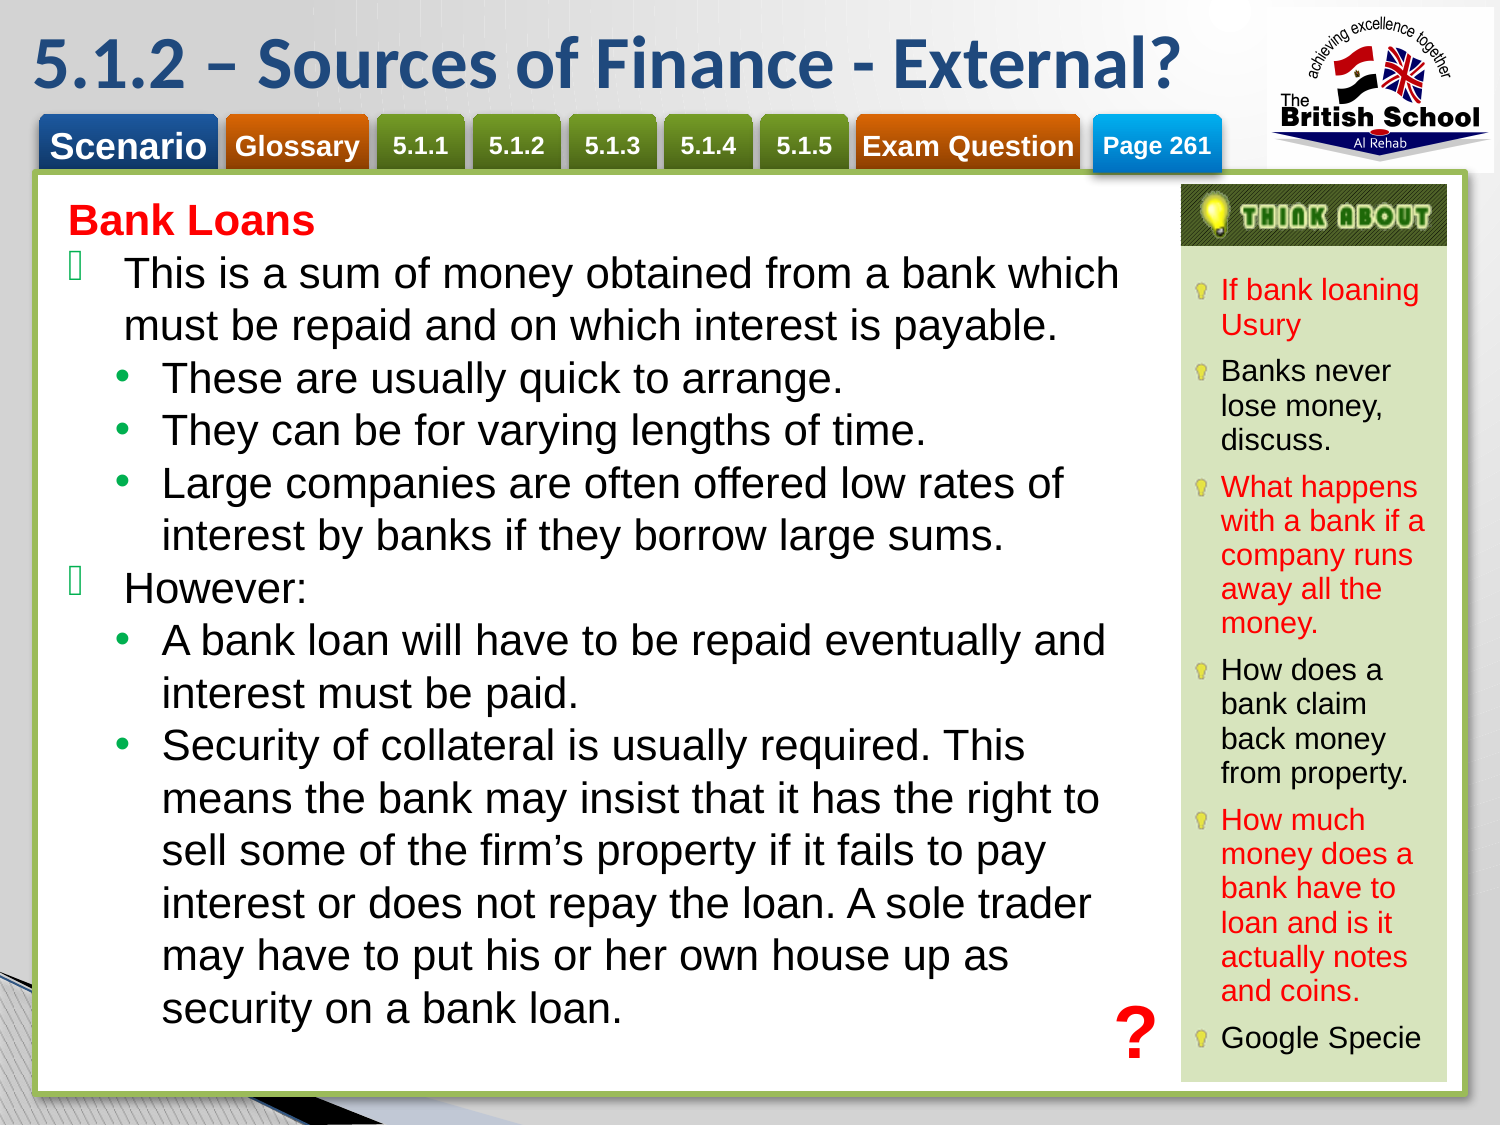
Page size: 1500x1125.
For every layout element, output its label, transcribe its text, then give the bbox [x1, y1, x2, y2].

picture [281, 1114, 303, 1125]
title 5.1.2 – Sources of Finance - External? [17, 7, 1235, 110]
picture [1191, 1026, 1210, 1049]
picture [1191, 808, 1210, 831]
picture [1191, 659, 1210, 681]
text_box Page 261 [1092, 114, 1223, 173]
table_cell If bank loaning Usury Banks never lose money, discuss. What happens with a bank if a company runs away all the money. How does a bank claim back money from property. How much money does a bank have to loan and is it actually notes and coins. Google Specie [1181, 246, 1447, 1082]
picture [1191, 360, 1210, 382]
text_box Bank Loans This is a sum of money obtained from a bank which must be repaid and on which interest is payable. These are usually quick to arrange. They can be for varying lengths of time. Large companies are often offered low rates of interest by banks if they borrow large sums. However: A bank loan will have to be repaid eventually and interest must be paid. Security of collateral is usually required. This means the bank may insist that it has the right to sell some of the firm’s property if it fails to pay interest or does not repay the loan. A sole trader may have to put his or her own house up as security on a bank loan. [53, 184, 1168, 1040]
picture [1199, 188, 1435, 244]
picture [1191, 475, 1210, 498]
text_box ? [1099, 976, 1175, 1081]
picture [1267, 7, 1495, 173]
table_header [1181, 184, 1447, 246]
picture [1191, 279, 1210, 301]
